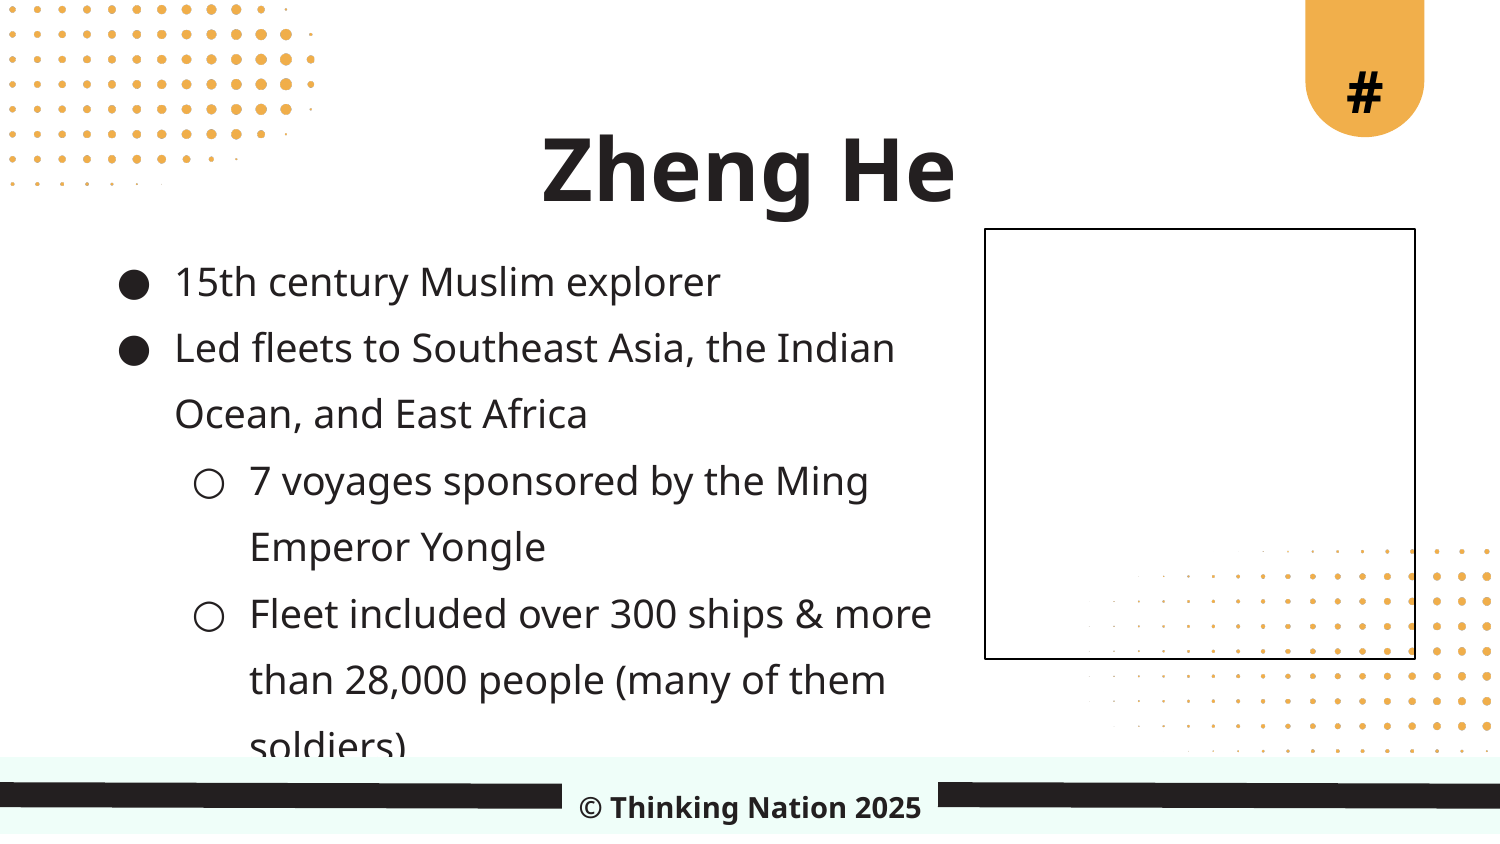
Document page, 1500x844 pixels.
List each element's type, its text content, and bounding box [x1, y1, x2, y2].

text_box [985, 229, 1415, 660]
text_box [1064, 549, 1500, 754]
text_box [0, 756, 1500, 835]
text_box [1300, 0, 1430, 138]
text_box Zheng He [209, 71, 1291, 219]
text_box [0, 0, 315, 186]
text_box 15th century Muslim explorer Led fleets to Southeast Asia, the Indian Ocean, and East Africa 7 voyages sponsored by the Ming Emperor Yongle Fleet included over 300 ships & more than 28,000 people (many of them soldiers) [99, 237, 985, 755]
